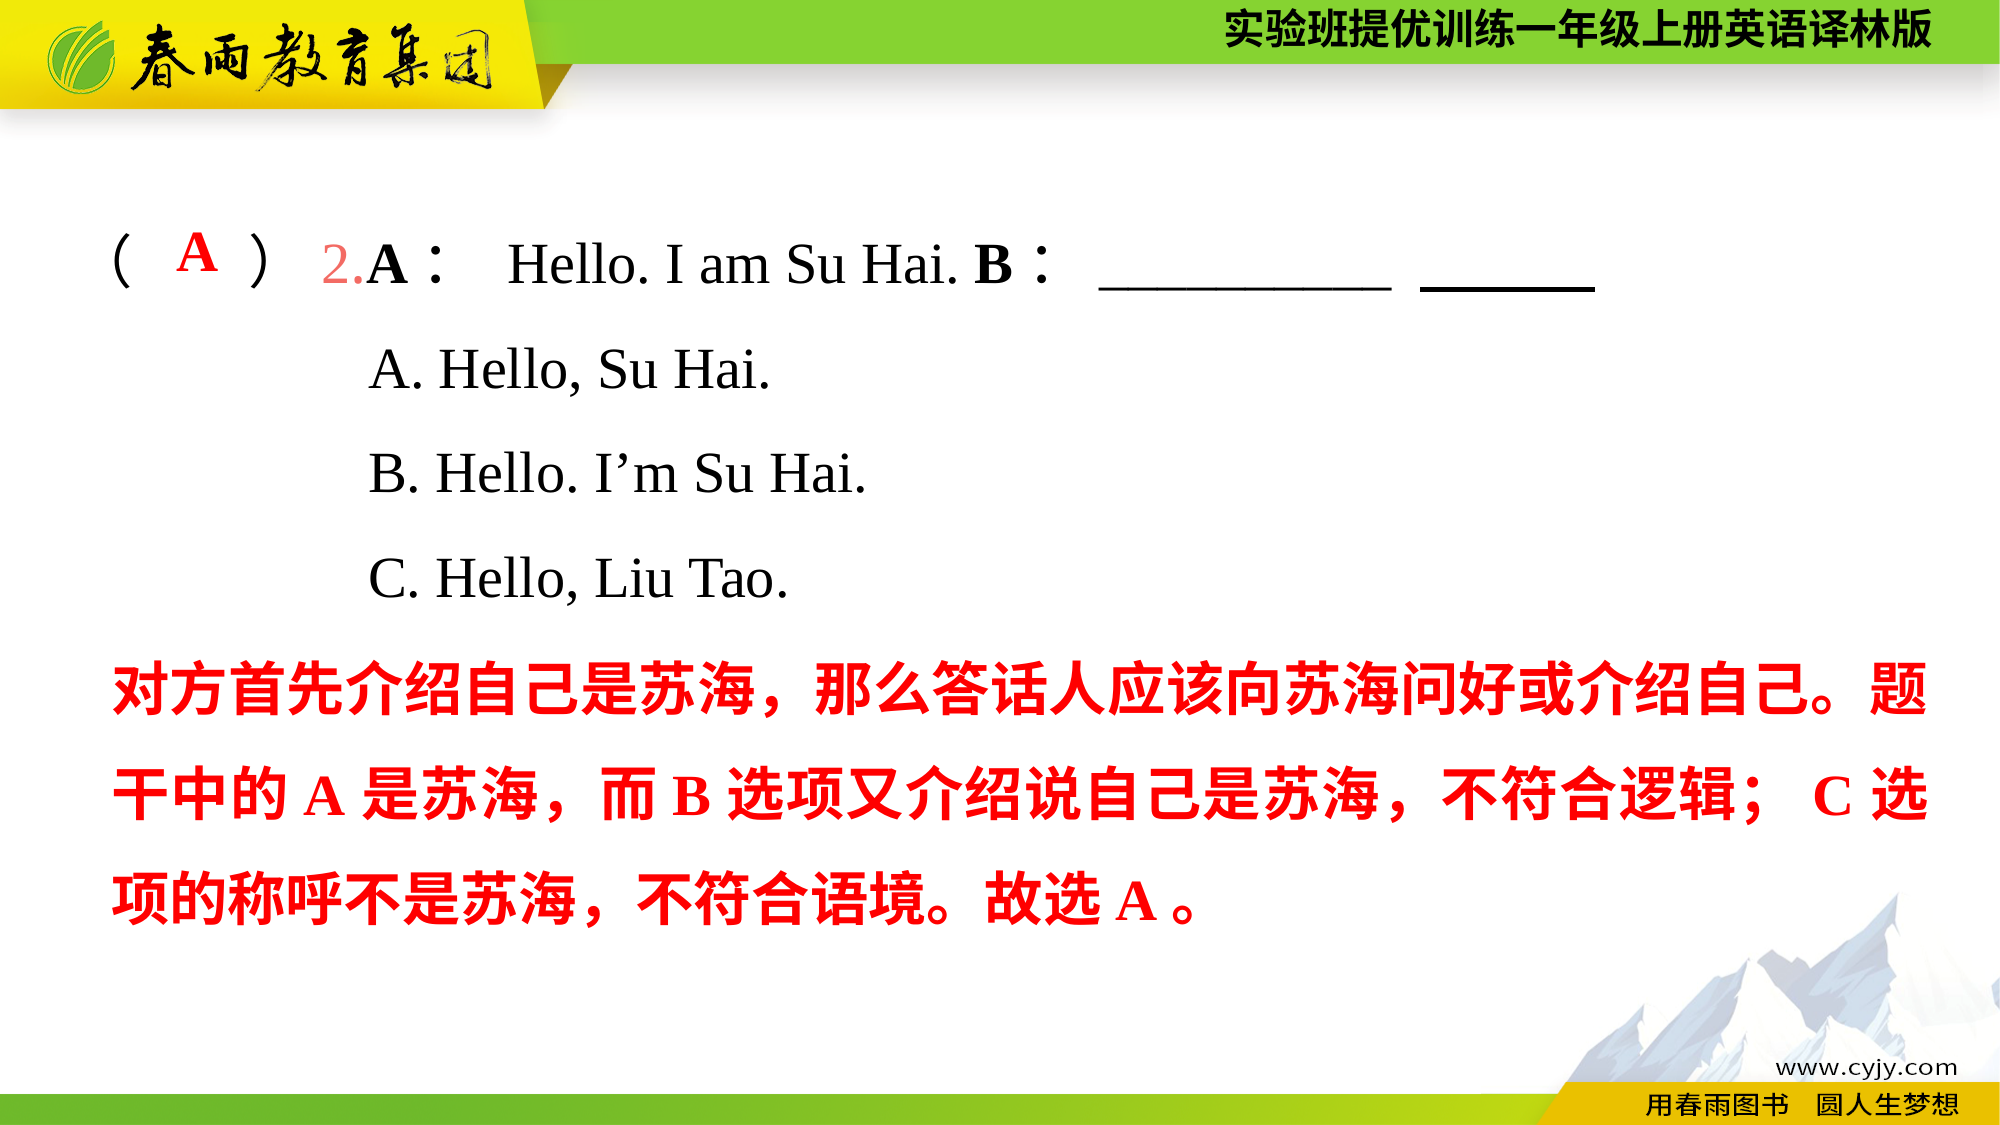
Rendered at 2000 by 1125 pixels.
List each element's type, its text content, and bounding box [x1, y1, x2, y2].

text_box 对方首先介绍自己是苏海，那么答话人应该向苏海问好或介绍自己。题干中的A是苏海，而B选项又介绍说自己是苏海，不符合逻辑；C选项的称呼不是苏海，不符合语境。故选A。 [96, 609, 1944, 940]
text_box A [161, 206, 234, 291]
picture [0, 0, 2000, 1125]
list （ ）2.A： Hello. I am Su Hai. B：__________ A. Hello, Su Hai. B. Hello. I’m Su Hai. C. Hello, Liu Tao. [59, 182, 1944, 622]
